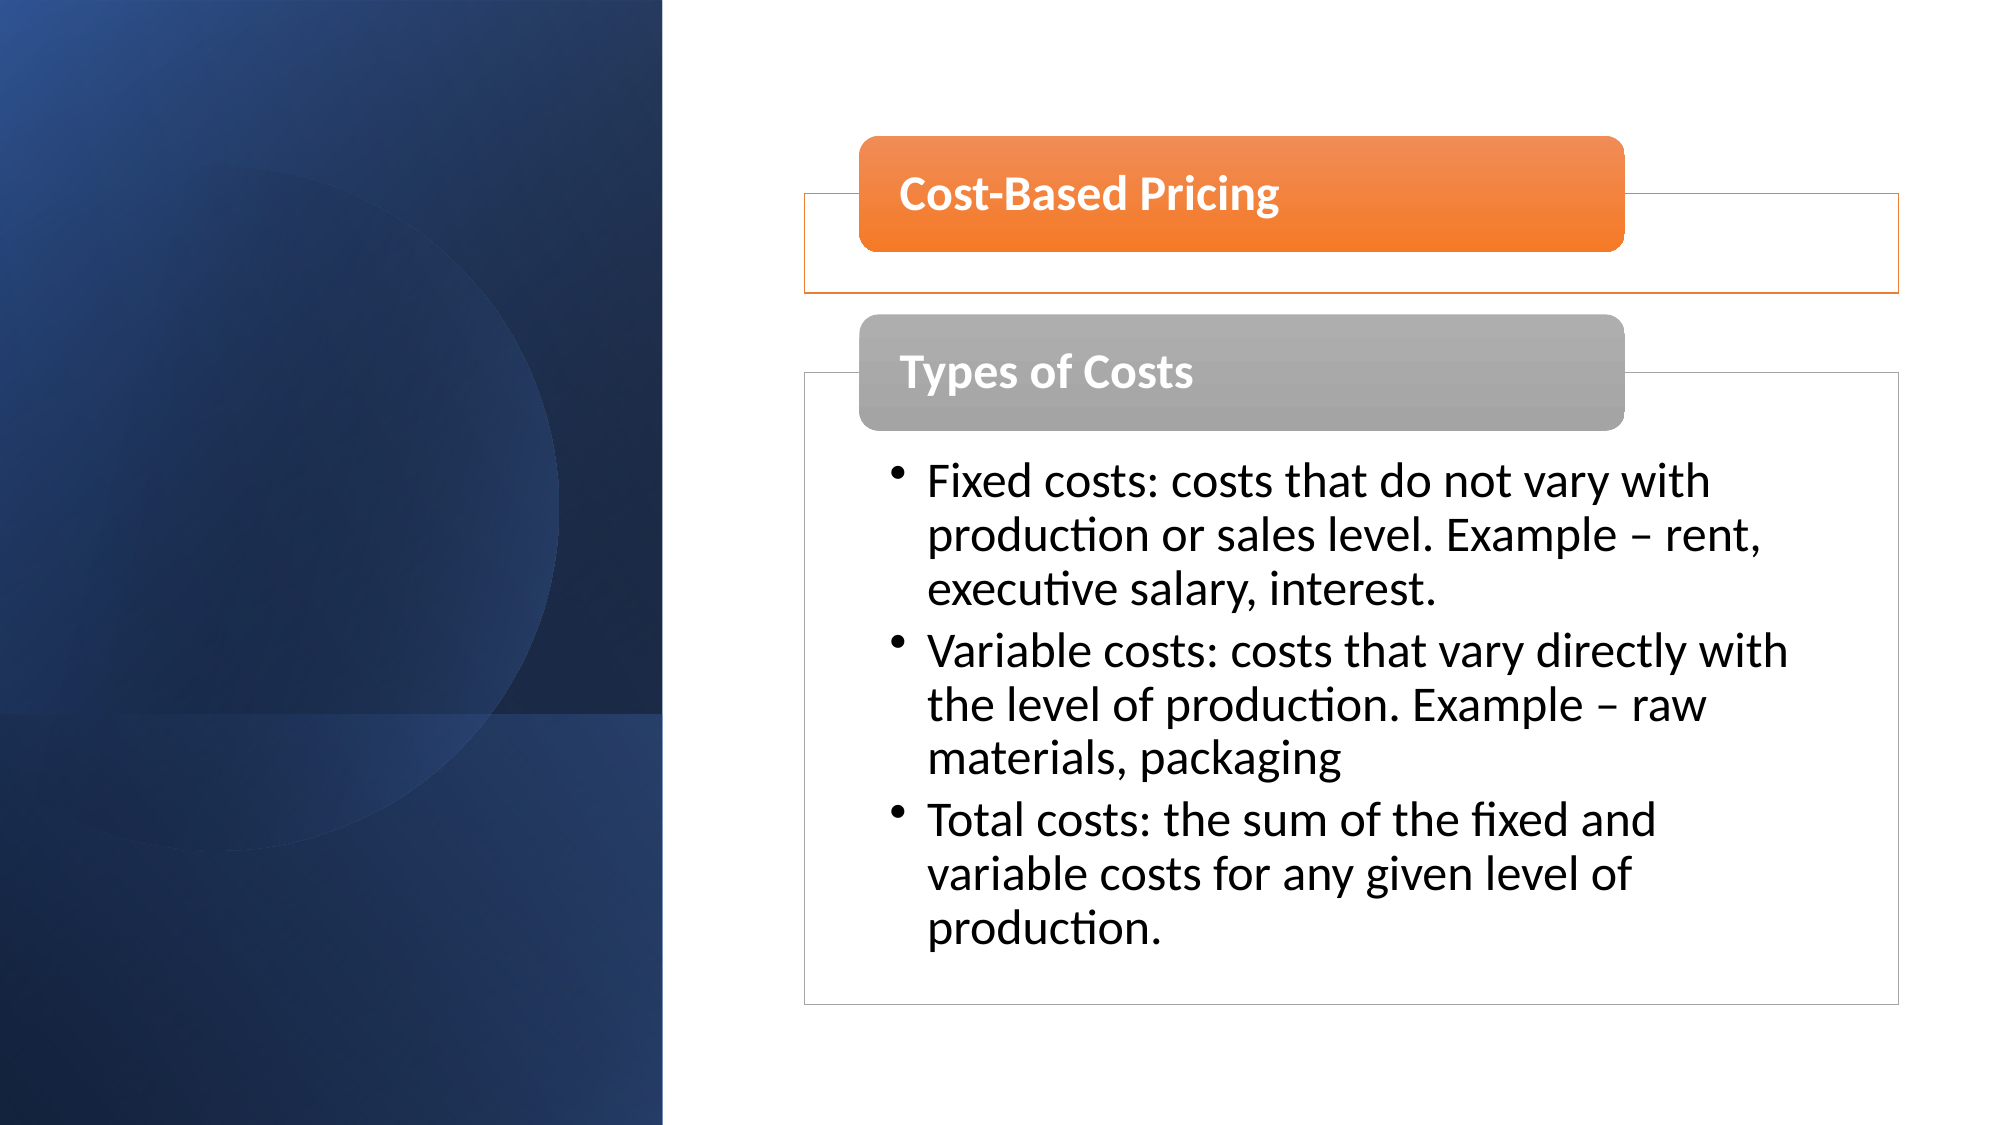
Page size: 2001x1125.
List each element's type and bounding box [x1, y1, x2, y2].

text_box [391, 228, 804, 291]
text_box [663, 0, 2000, 1125]
text_box [804, 123, 1899, 1018]
text_box [0, 0, 663, 1125]
